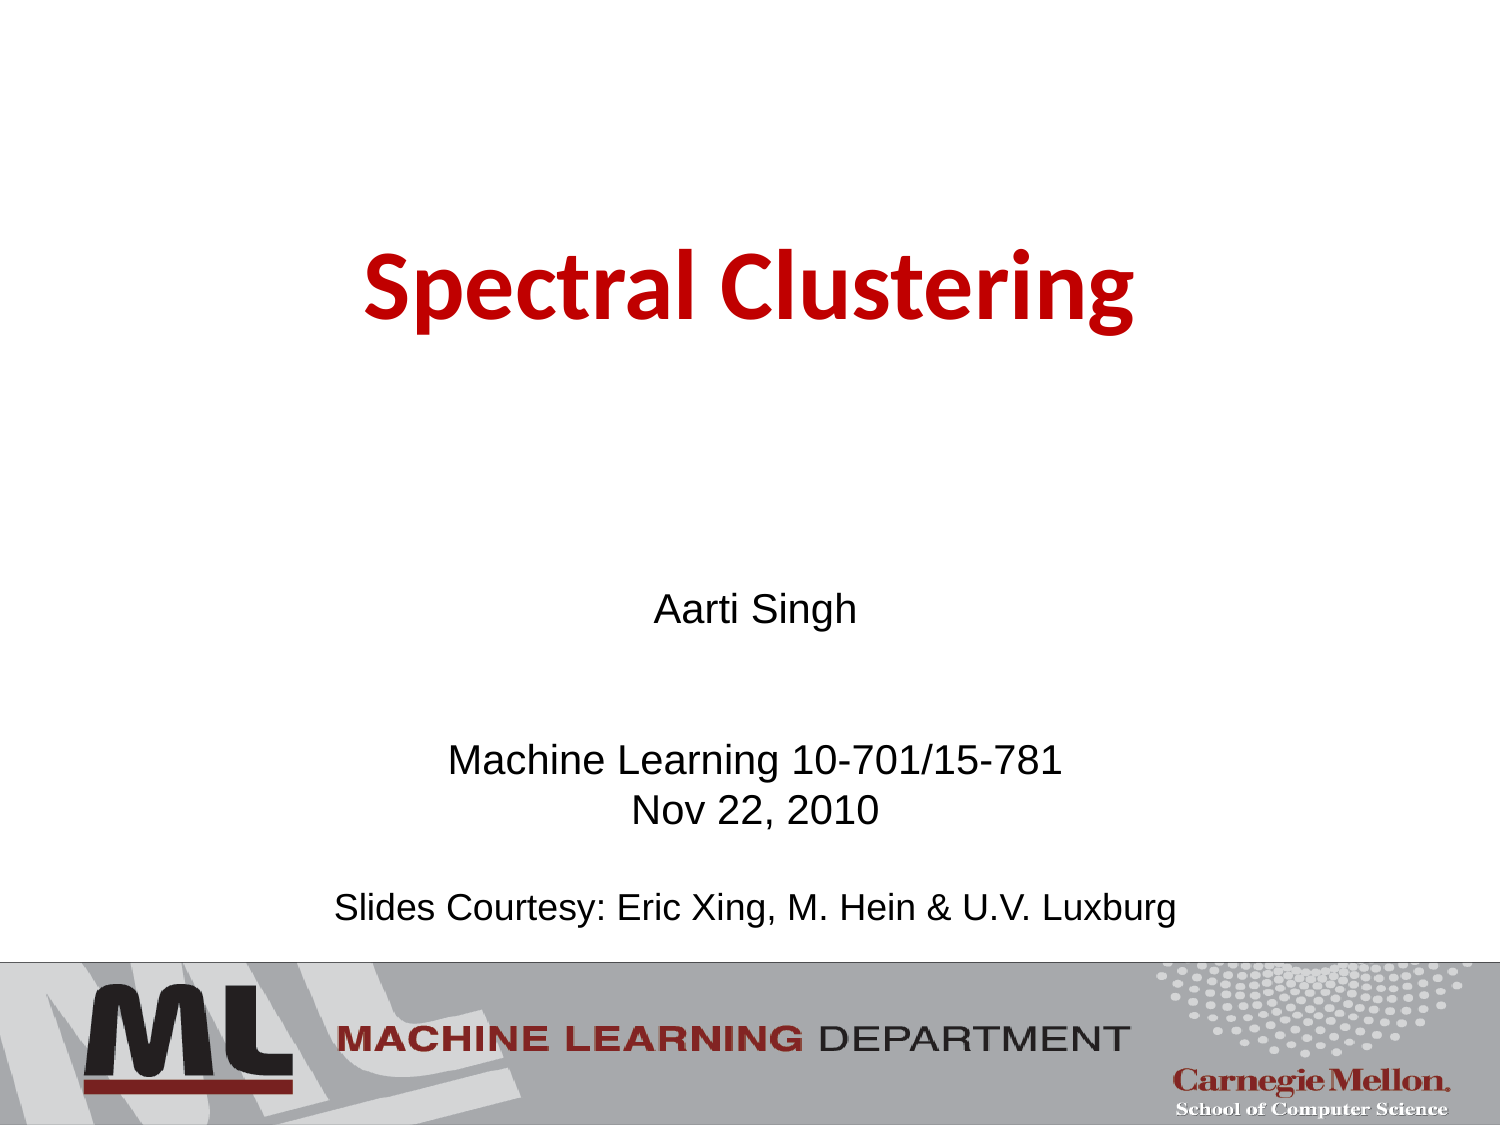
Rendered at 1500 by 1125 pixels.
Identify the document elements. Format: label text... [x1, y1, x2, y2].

text_box Aarti Singh Machine Learning 10-701/15-781 Nov 22, 2010 Slides Courtesy: Eric Xing, M. Hein & U.V. Luxburg [318, 574, 1193, 935]
title Spectral Clustering [50, 158, 1450, 400]
picture [0, 962, 1500, 1125]
